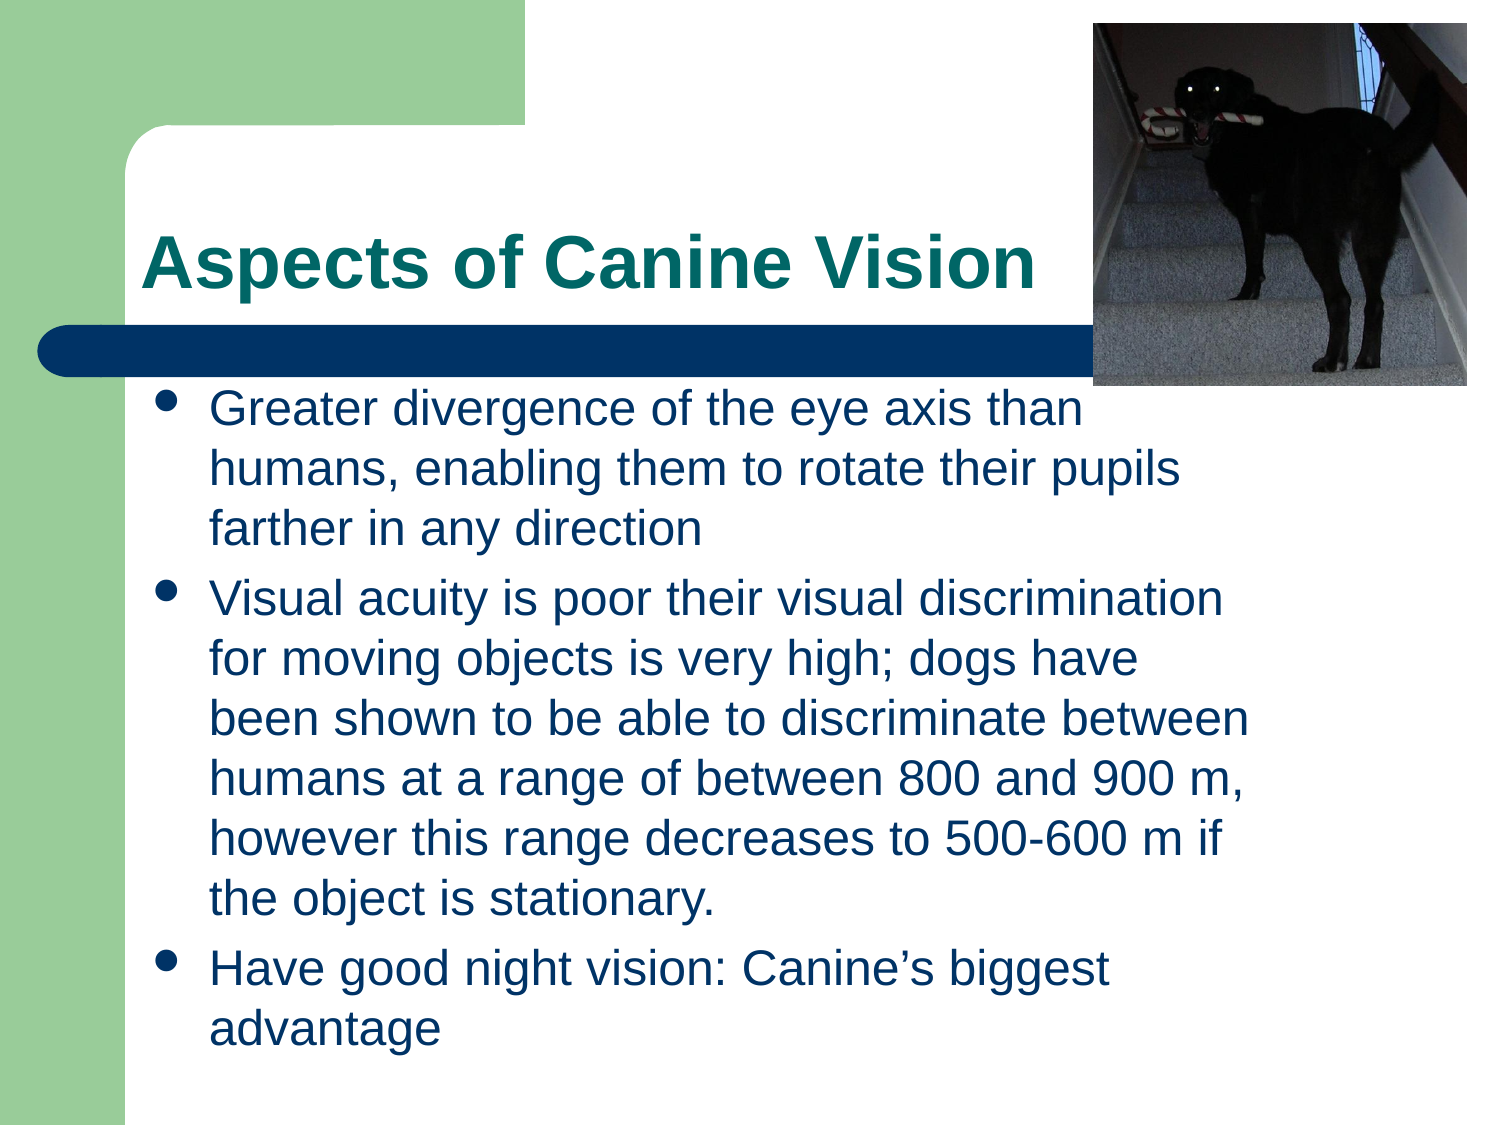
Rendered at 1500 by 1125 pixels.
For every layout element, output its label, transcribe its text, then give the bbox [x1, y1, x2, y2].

picture [1093, 23, 1468, 386]
title Aspects of Canine Vision [124, 124, 1087, 313]
list Greater divergence of the eye axis than humans, enabling them to rotate their pupils farther in any direction Visual acuity is poor their visual discrimination for moving objects is very high; dogs have been shown to be able to discriminate between humans at a range of between 800 and 900 m, however this range decreases to 500-600 m if the object is stationary. Have good night vision: Canine’s biggest advantage [137, 368, 1270, 1107]
